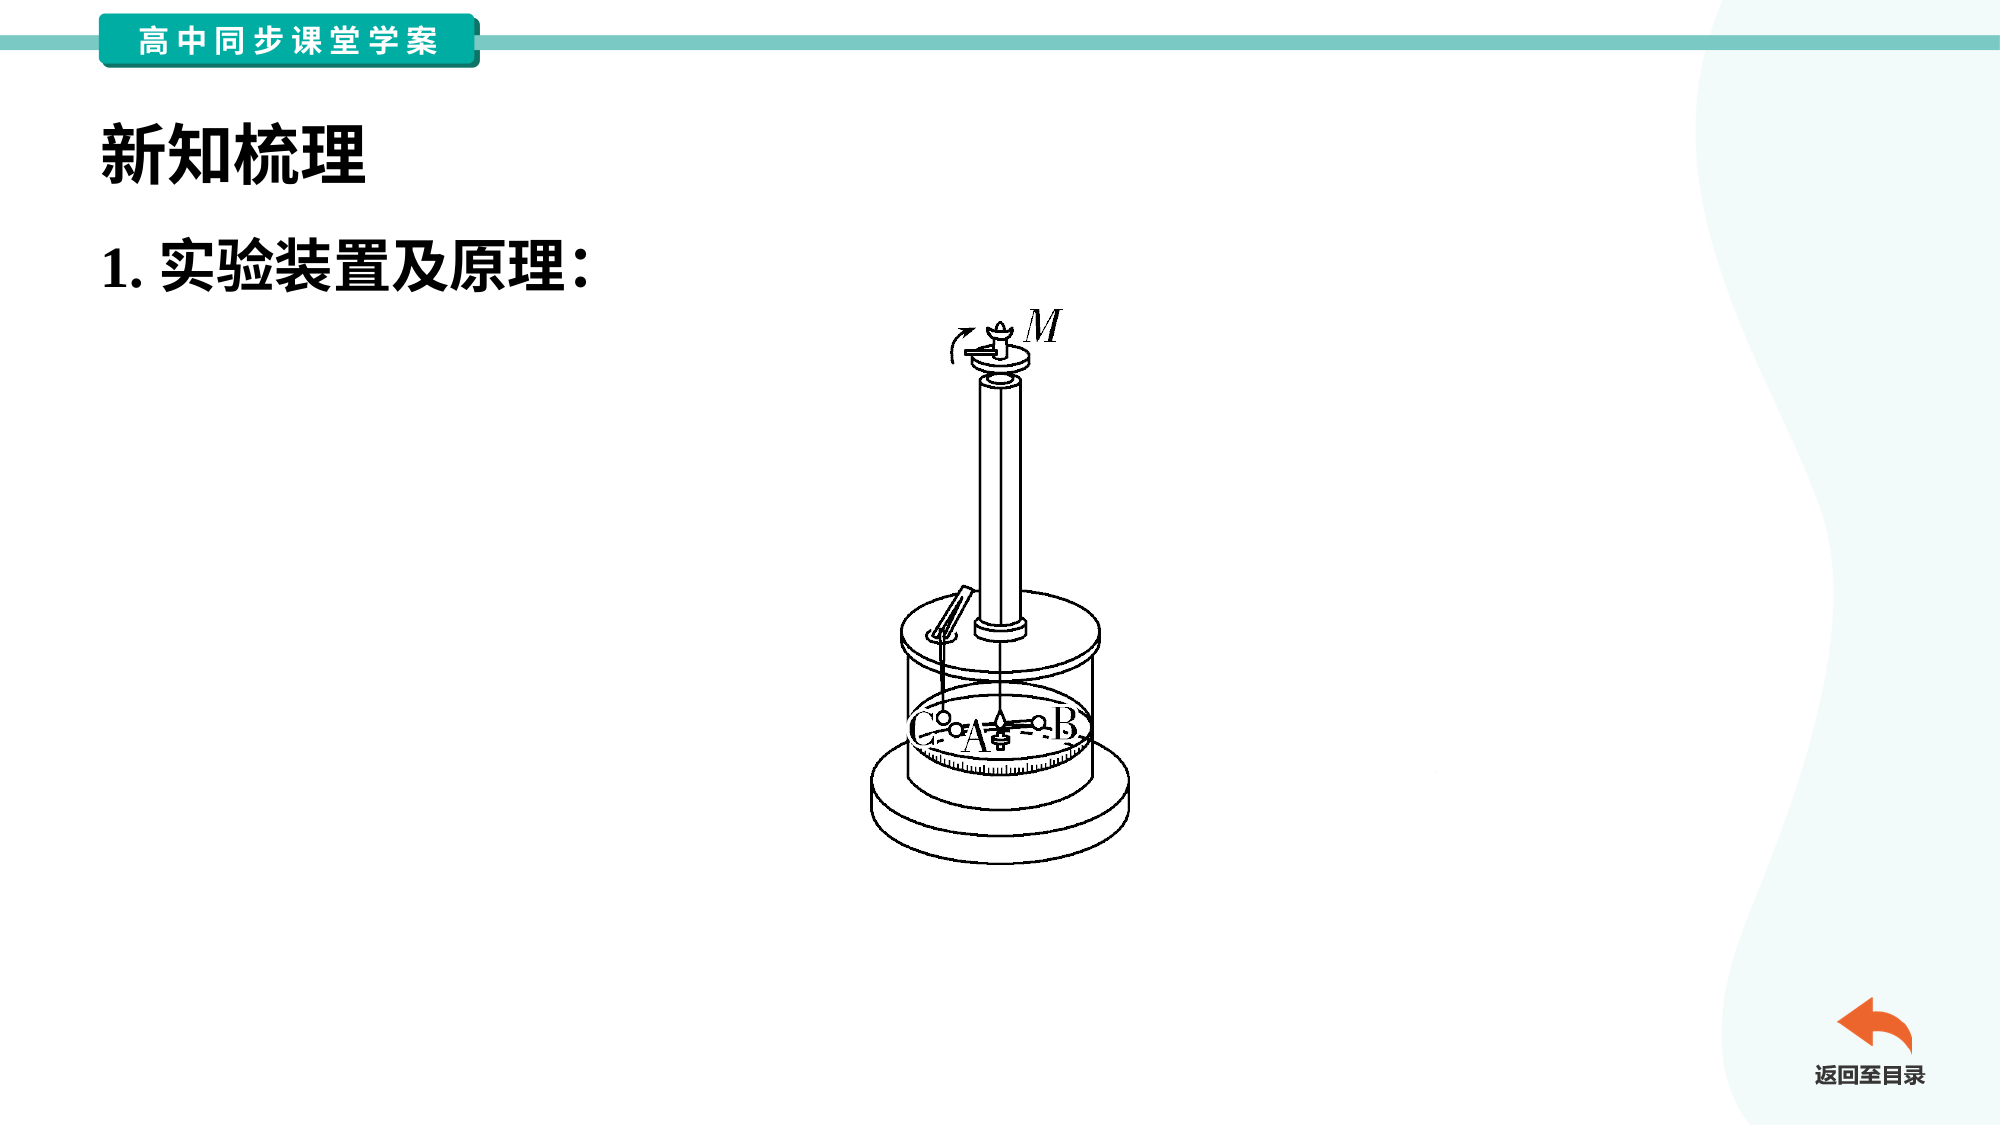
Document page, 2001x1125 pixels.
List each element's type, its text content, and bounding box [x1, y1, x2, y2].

picture [0, 0, 2000, 1125]
text_box 1.实验装置及原理： [100, 195, 1899, 289]
text_box 新知梳理 [100, 76, 1899, 195]
